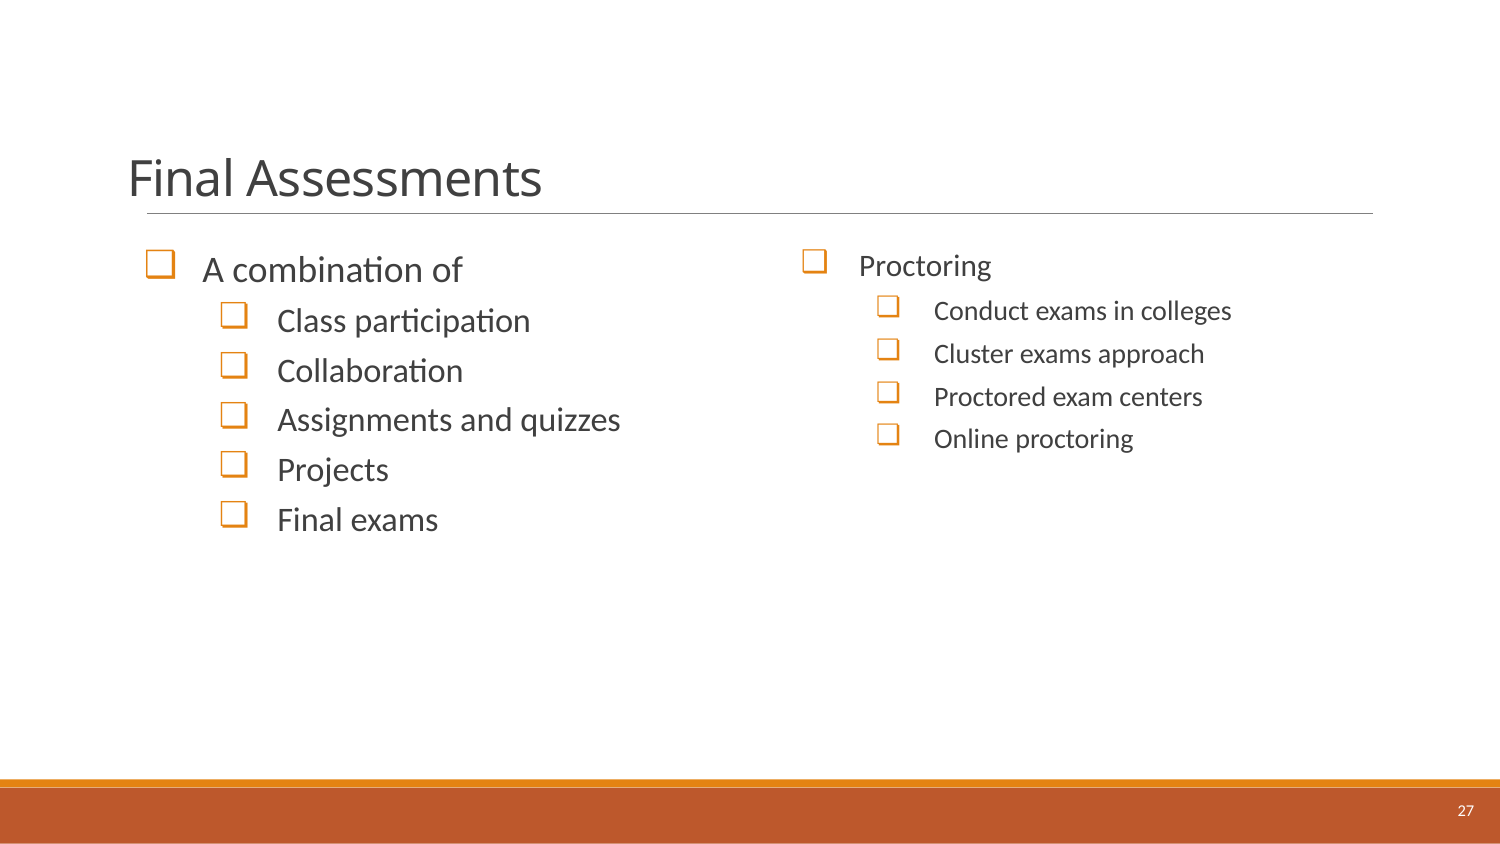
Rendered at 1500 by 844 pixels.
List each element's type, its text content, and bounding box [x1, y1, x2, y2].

list Proctoring Conduct exams in colleges Cluster exams approach Proctored exam centers Online proctoring [784, 250, 1373, 755]
title Final Assessments [127, 66, 716, 207]
list A combination of Class participation Collaboration Assignments and quizzes Projects Final exams [127, 250, 716, 755]
slide_number 27 [1431, 776, 1500, 844]
